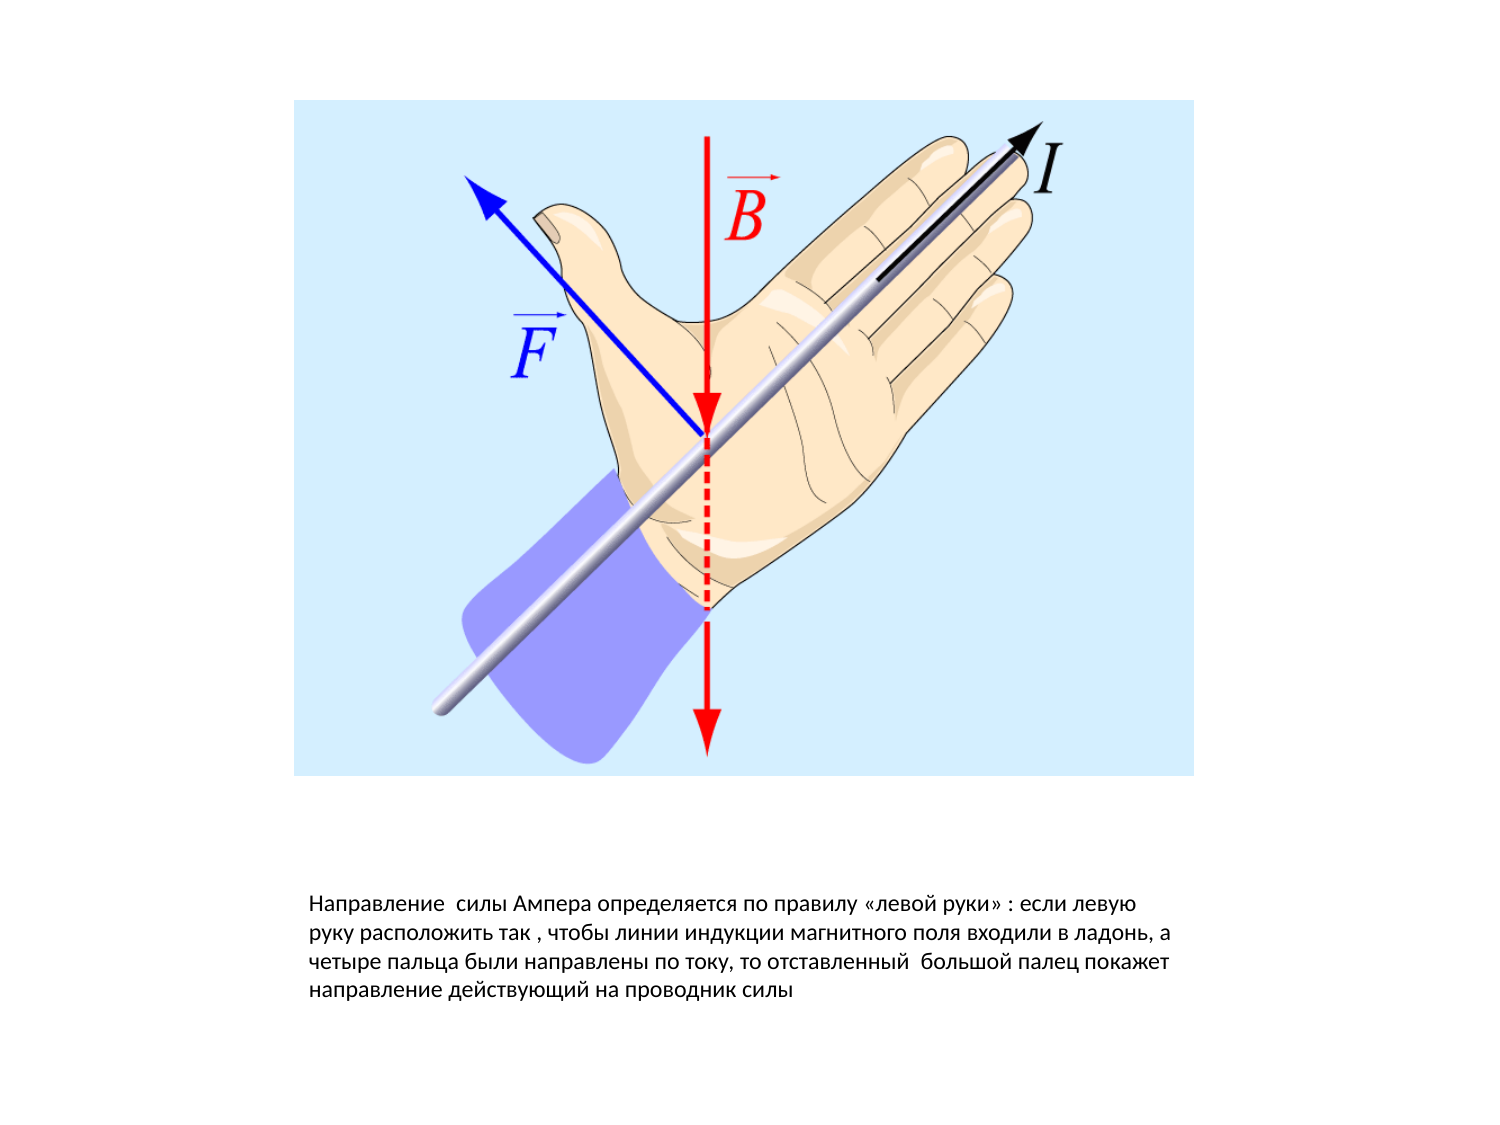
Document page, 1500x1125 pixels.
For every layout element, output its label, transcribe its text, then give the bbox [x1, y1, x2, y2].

list Направление силы Ампера определяется по правилу «левой руки» : если левую руку расположить так , чтобы линии индукции магнитного поля входили в ладонь, а четыре пальца были направлены по току, то отставленный большой палец покажет направление действующий на проводник силы [294, 880, 1194, 1013]
picture [293, 100, 1195, 776]
